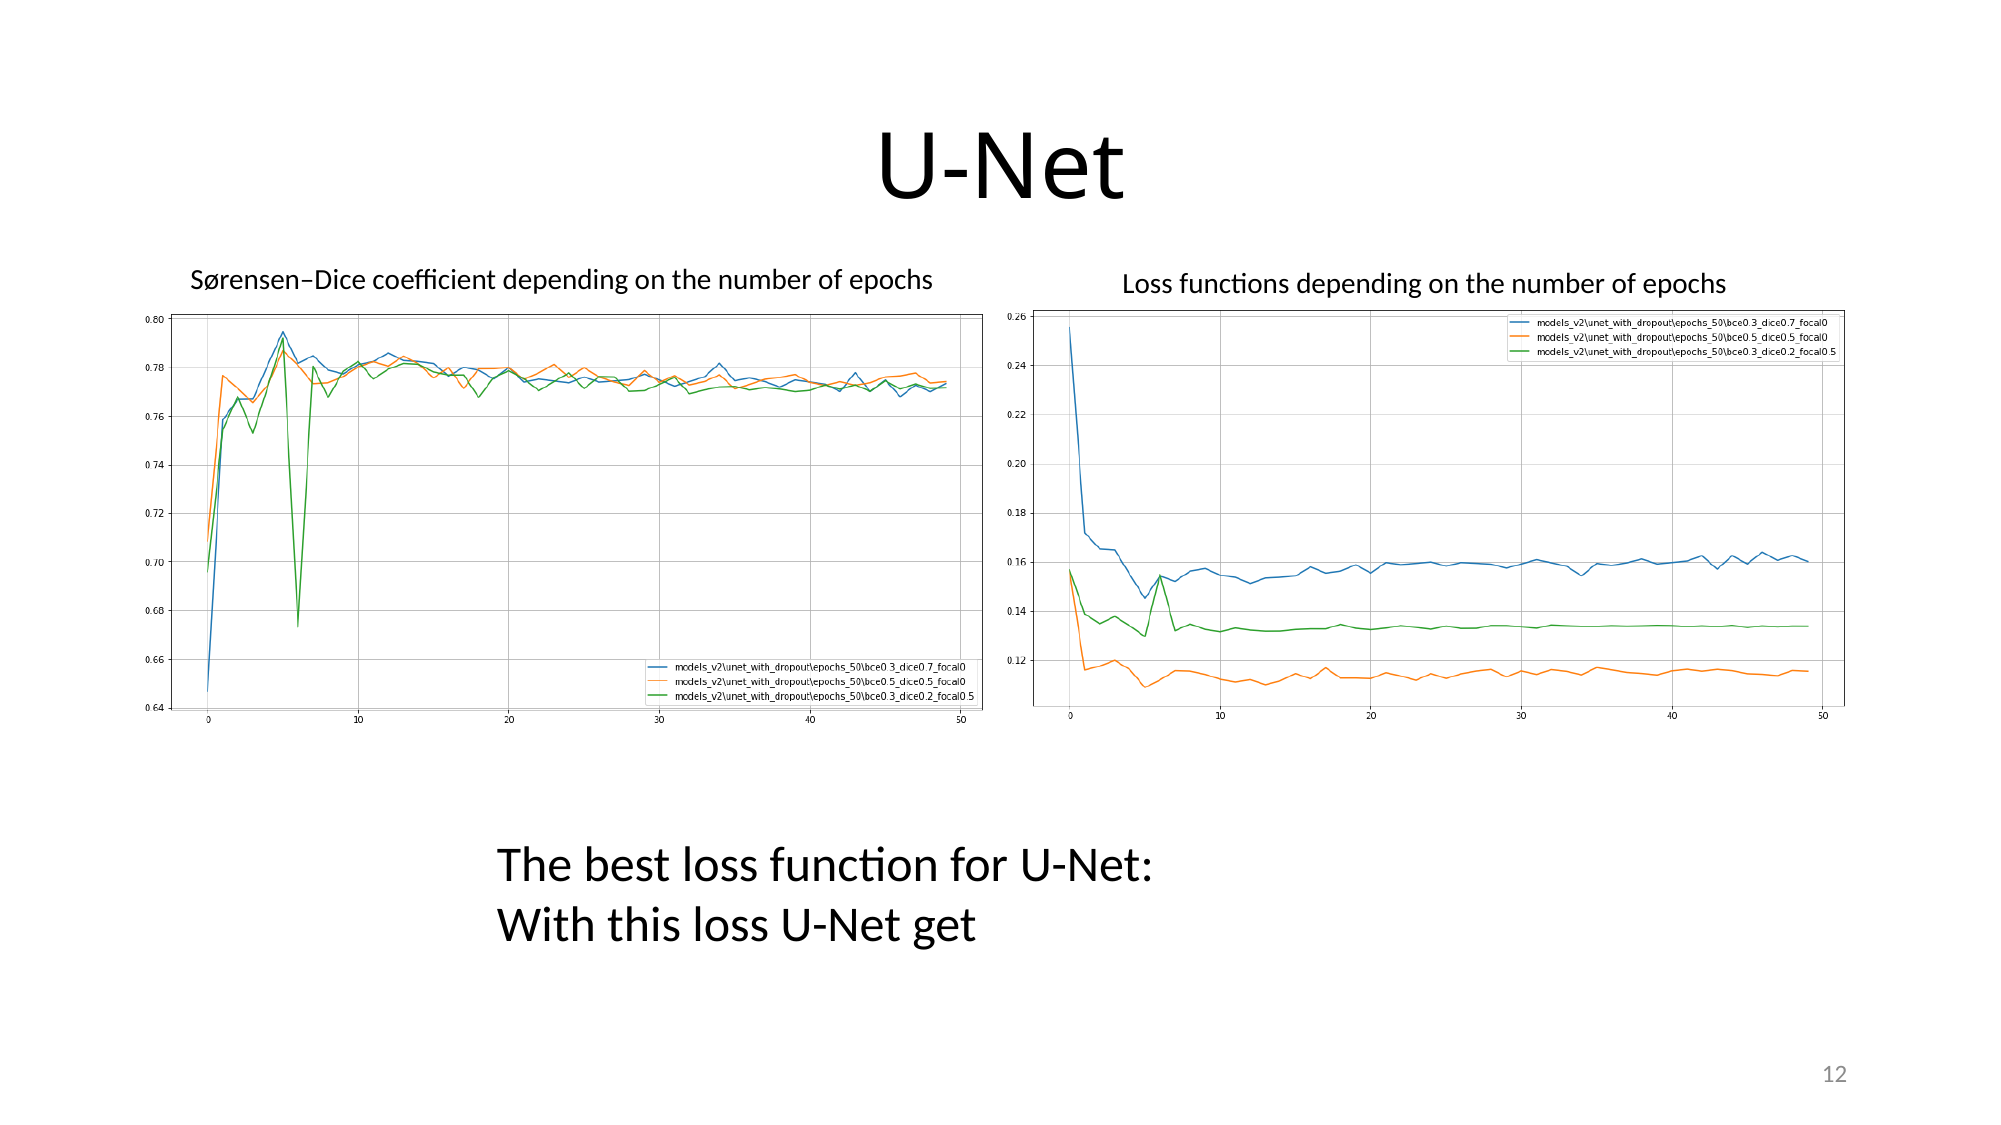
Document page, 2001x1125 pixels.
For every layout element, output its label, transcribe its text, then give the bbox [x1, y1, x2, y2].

text_box Loss functions depending on the number of epochs [1107, 256, 1743, 302]
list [137, 307, 988, 731]
text_box Sørensen–Dice coefficient depending on the number of epochs [175, 252, 949, 303]
slide_number 12 [1412, 1042, 1863, 1103]
title U-Net [137, 59, 1863, 278]
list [999, 302, 1850, 727]
